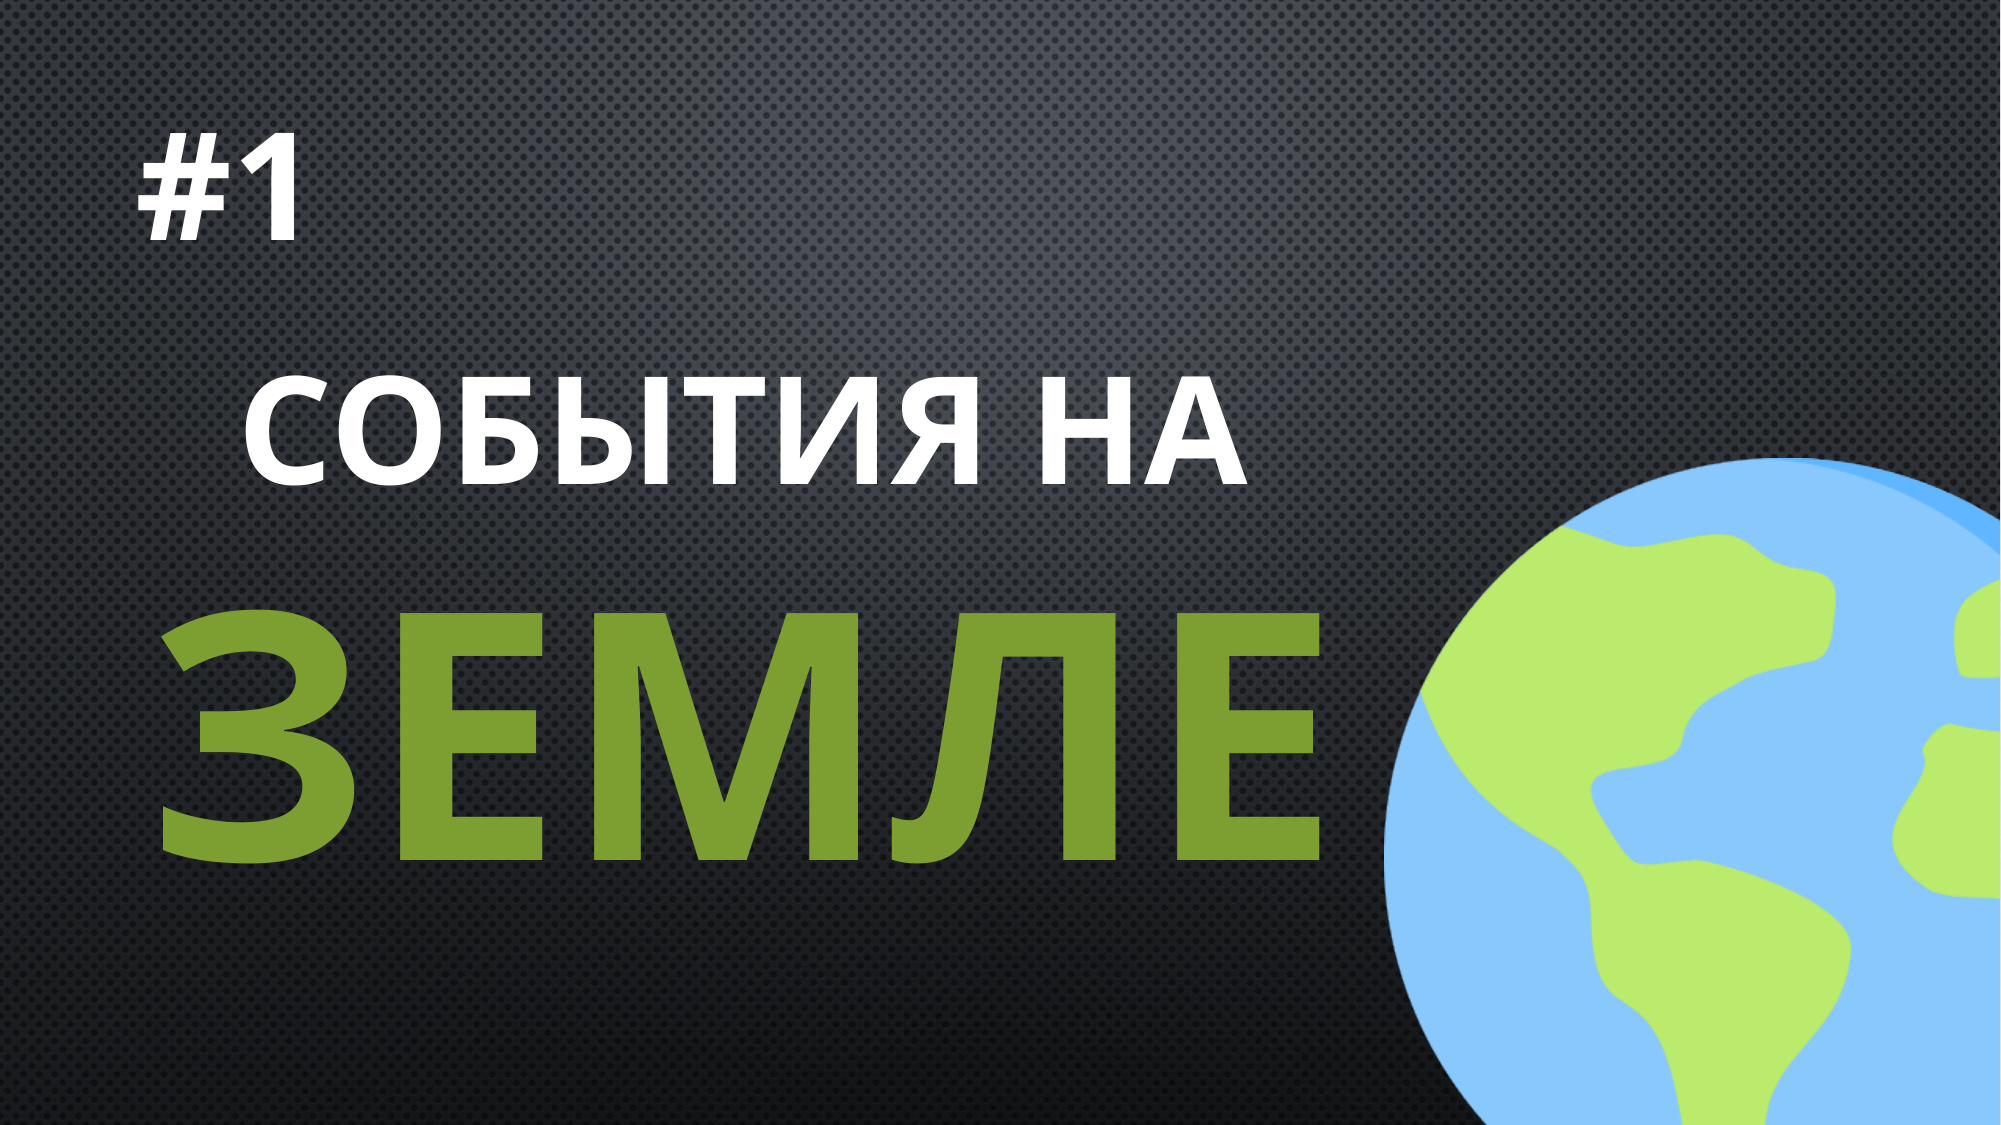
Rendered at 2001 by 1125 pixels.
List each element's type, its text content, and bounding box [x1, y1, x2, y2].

picture [1384, 458, 2000, 1125]
subtitle СОБЫТИЯ НА ЗЕМЛЕ [31, 327, 1455, 992]
text_box #1 [78, 83, 375, 283]
